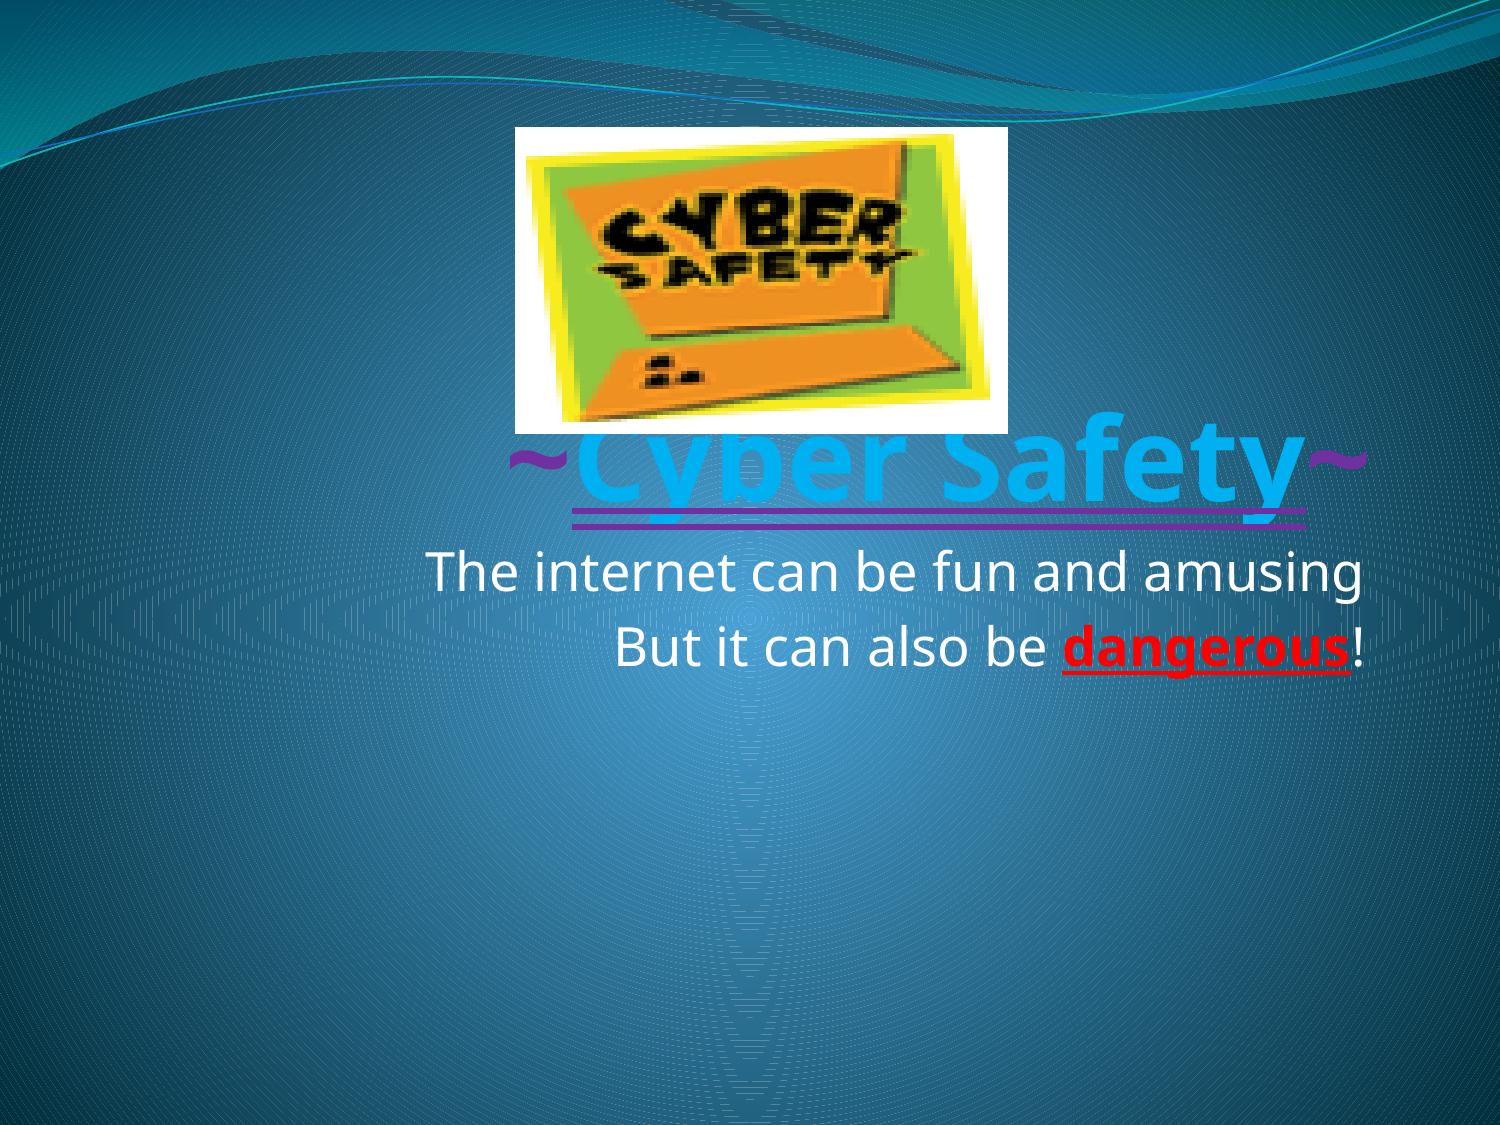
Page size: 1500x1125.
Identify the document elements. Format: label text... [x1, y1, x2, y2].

title ~Cyber Safety~ [87, 224, 1376, 525]
picture [515, 126, 1008, 434]
subtitle The internet can be fun and amusing But it can also be dangerous! [87, 529, 1376, 818]
